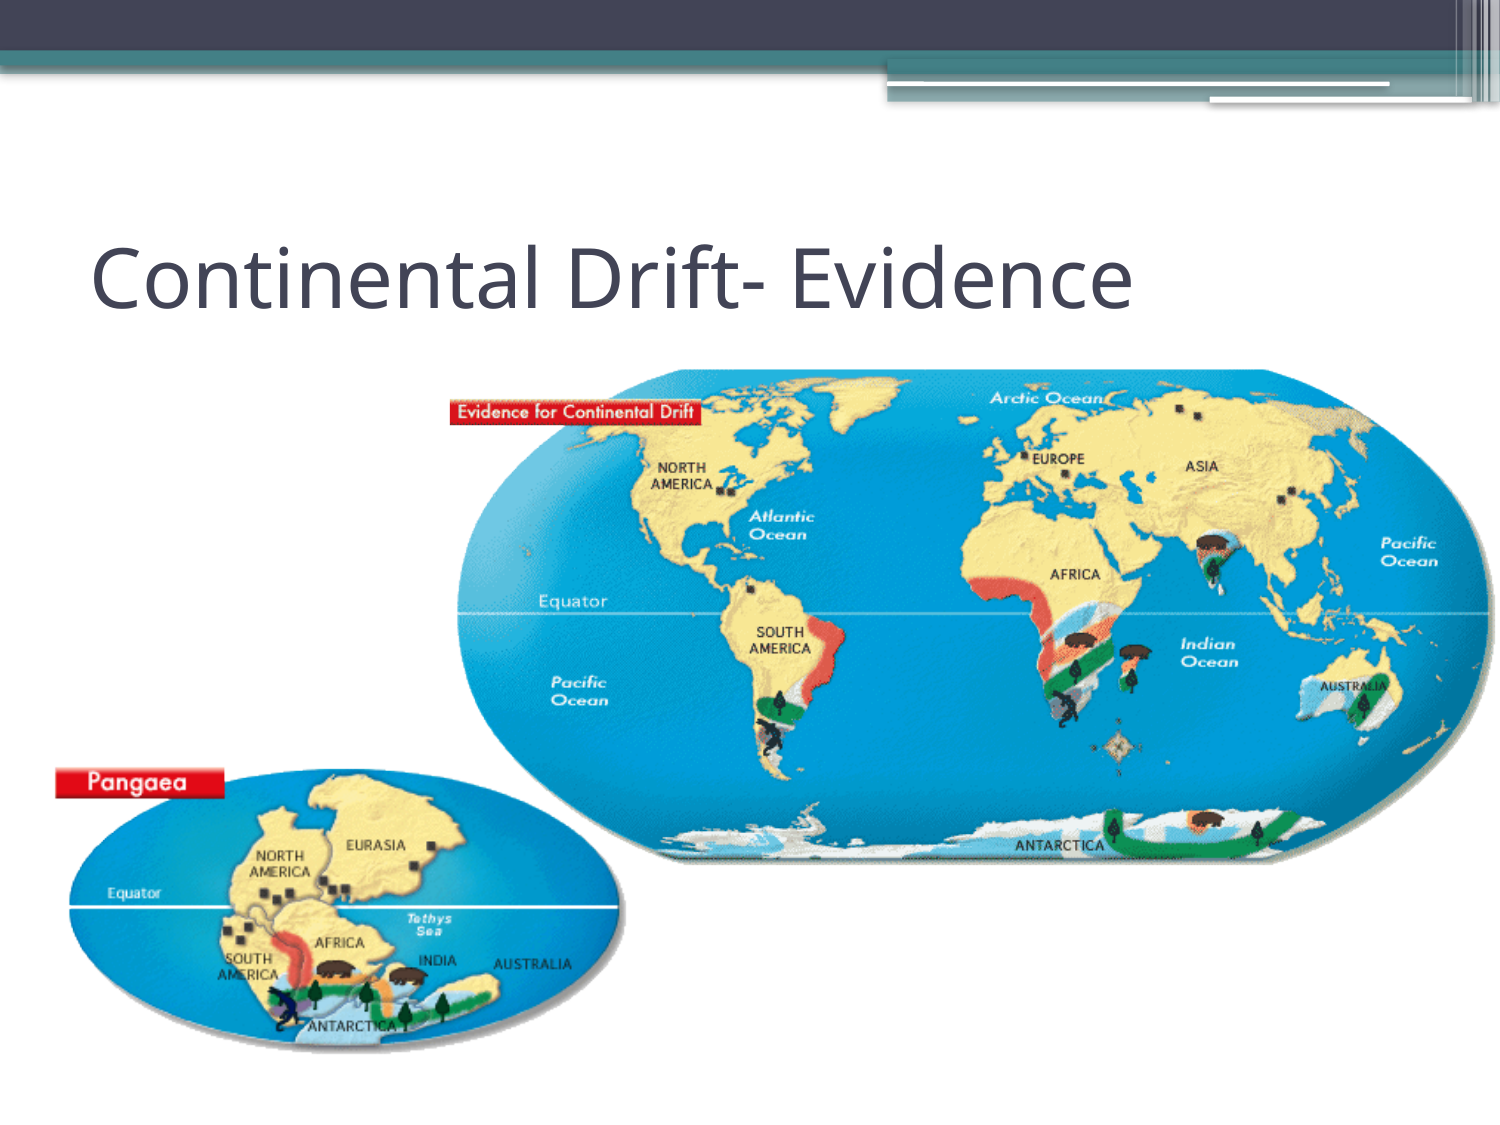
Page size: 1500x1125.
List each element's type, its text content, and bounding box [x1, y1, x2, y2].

picture [49, 362, 1500, 1060]
title Continental Drift- Evidence [75, 187, 1425, 363]
